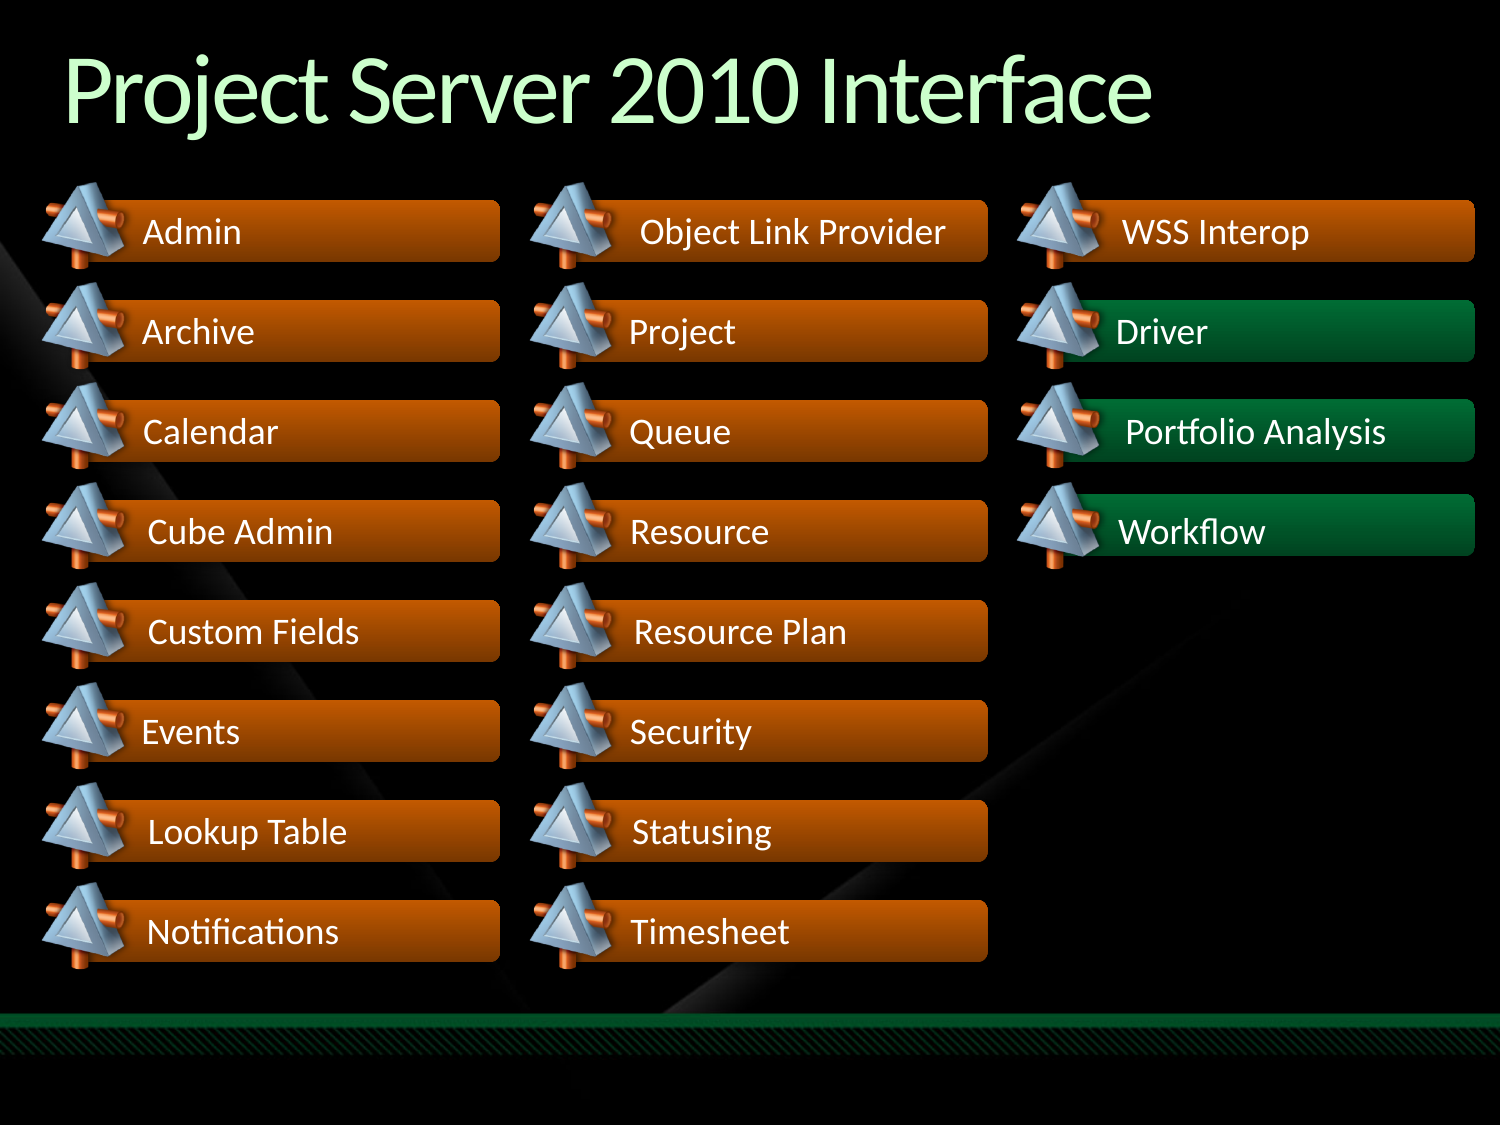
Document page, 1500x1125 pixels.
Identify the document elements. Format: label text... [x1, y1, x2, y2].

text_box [1012, 474, 1476, 576]
title Project Server 2010 Interface [62, 37, 1438, 147]
picture [0, 0, 1500, 1125]
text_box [1012, 274, 1476, 474]
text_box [37, 174, 1476, 976]
